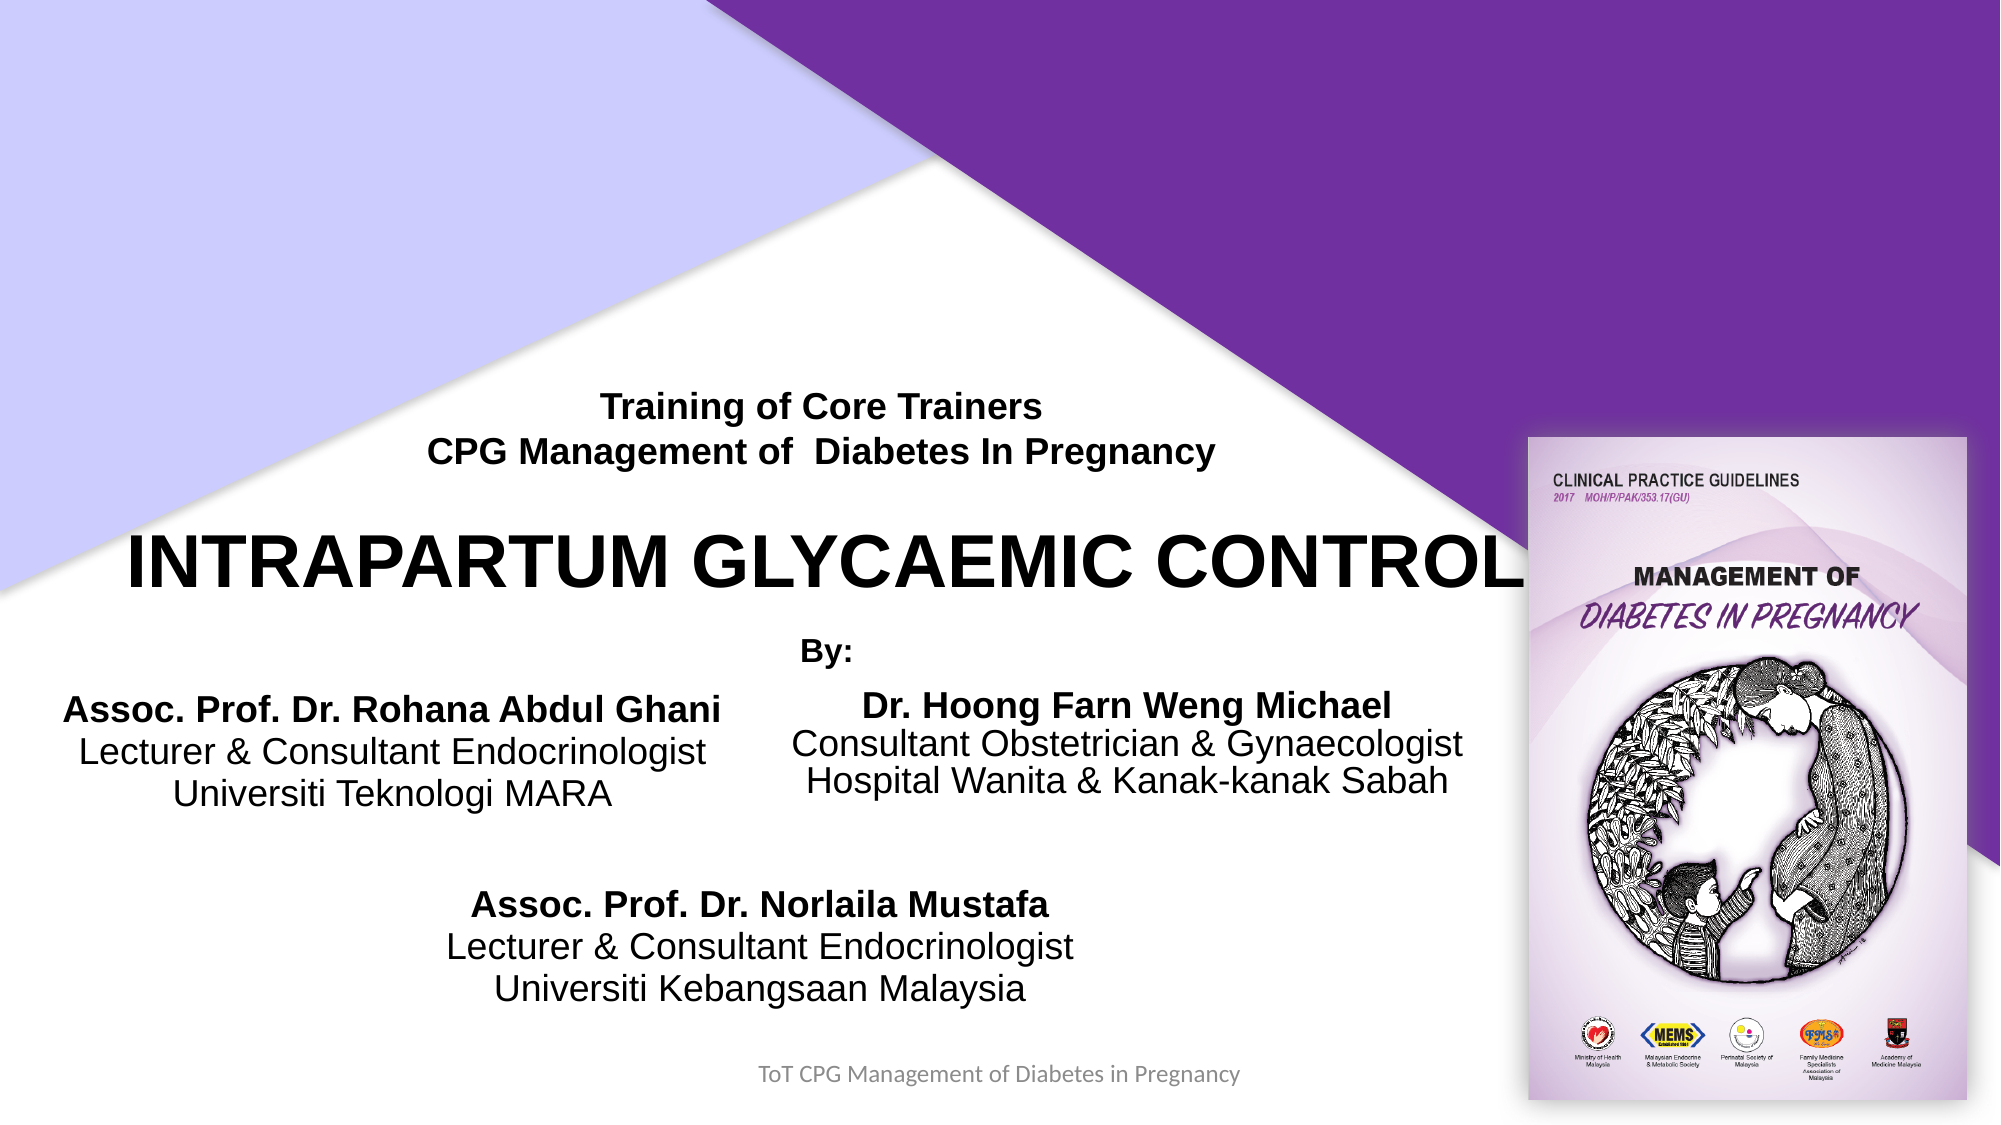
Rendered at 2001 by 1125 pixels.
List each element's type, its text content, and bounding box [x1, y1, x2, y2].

text_box [706, 0, 2000, 867]
table_header Dr. Hoong Farn Weng Michael Consultant Obstetrician & Gynaecologist Hospital Wanita & Kanak-kanak Sabah [760, 681, 1495, 876]
table_header Assoc. Prof. Dr. Rohana Abdul Ghani Lecturer & Consultant Endocrinologist Universiti Teknologi MARA [25, 681, 760, 876]
text_box Training of Core Trainers CPG Management of Diabetes In Pregnancy INTRAPARTUM GLYCAEMIC CONTROL By: [99, 374, 1555, 717]
table_cell Assoc. Prof. Dr. Norlaila Mustafa Lecturer & Consultant Endocrinologist Universiti Kebangsaan Malaysia [25, 876, 1495, 1101]
footer ToT CPG Management of Diabetes in Pregnancy [662, 1042, 1338, 1103]
slide_number 1 [1412, 1042, 1863, 1103]
text_box [0, 0, 926, 591]
picture [1528, 437, 1967, 1100]
